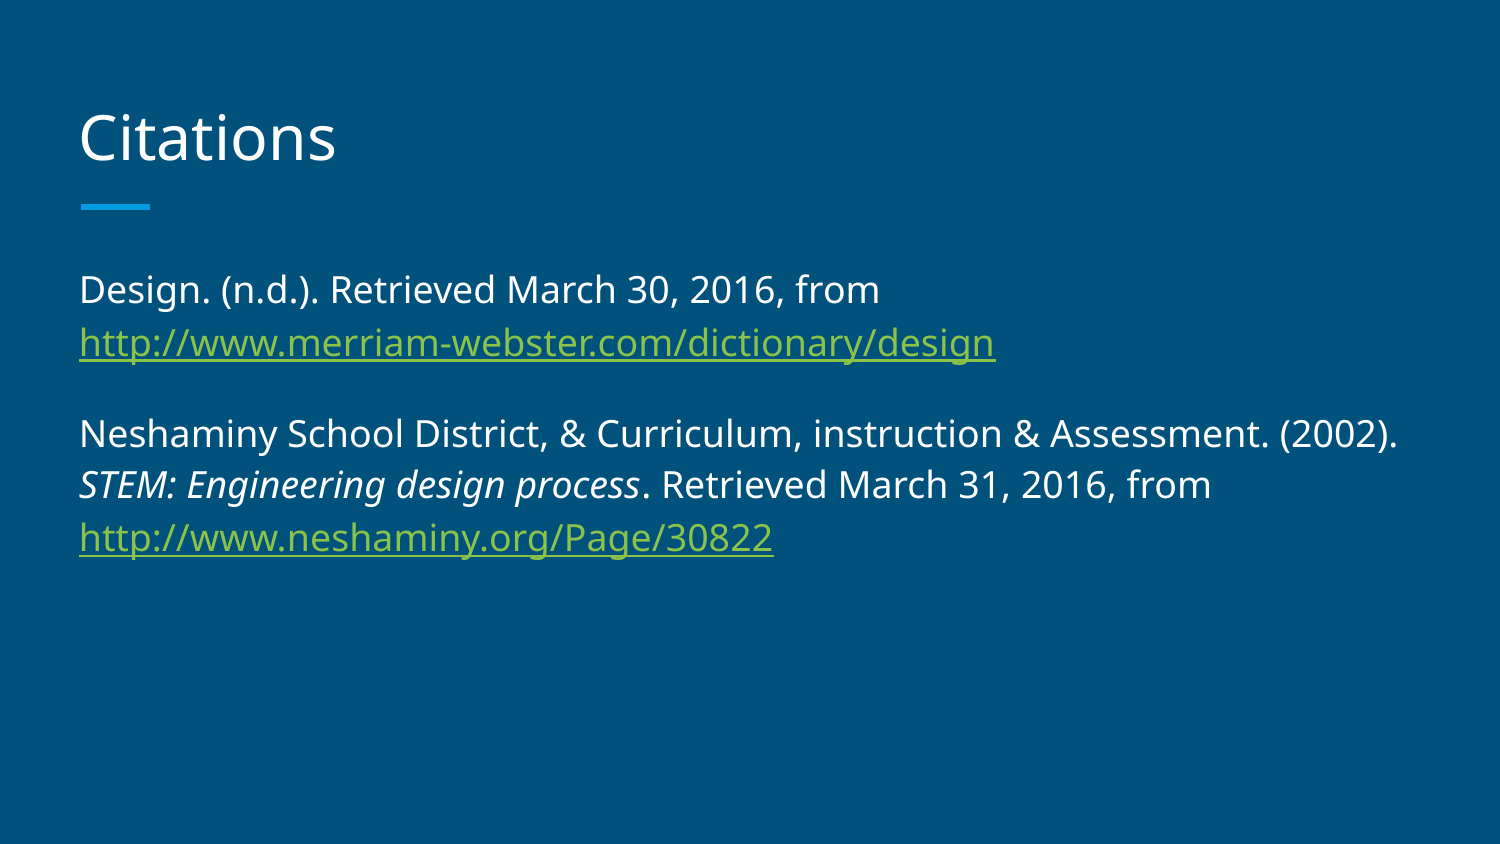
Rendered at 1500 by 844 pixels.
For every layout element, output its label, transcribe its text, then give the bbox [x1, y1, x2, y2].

title Citations [63, 75, 1437, 188]
list Design. (n.d.). Retrieved March 30, 2016, from http://www.merriam-webster.com/dictionary/design Neshaminy School District, & Curriculum, instruction & Assessment. (2002). STEM: Engineering design process. Retrieved March 31, 2016, from http://www.neshaminy.org/Page/30822 [63, 244, 1437, 750]
